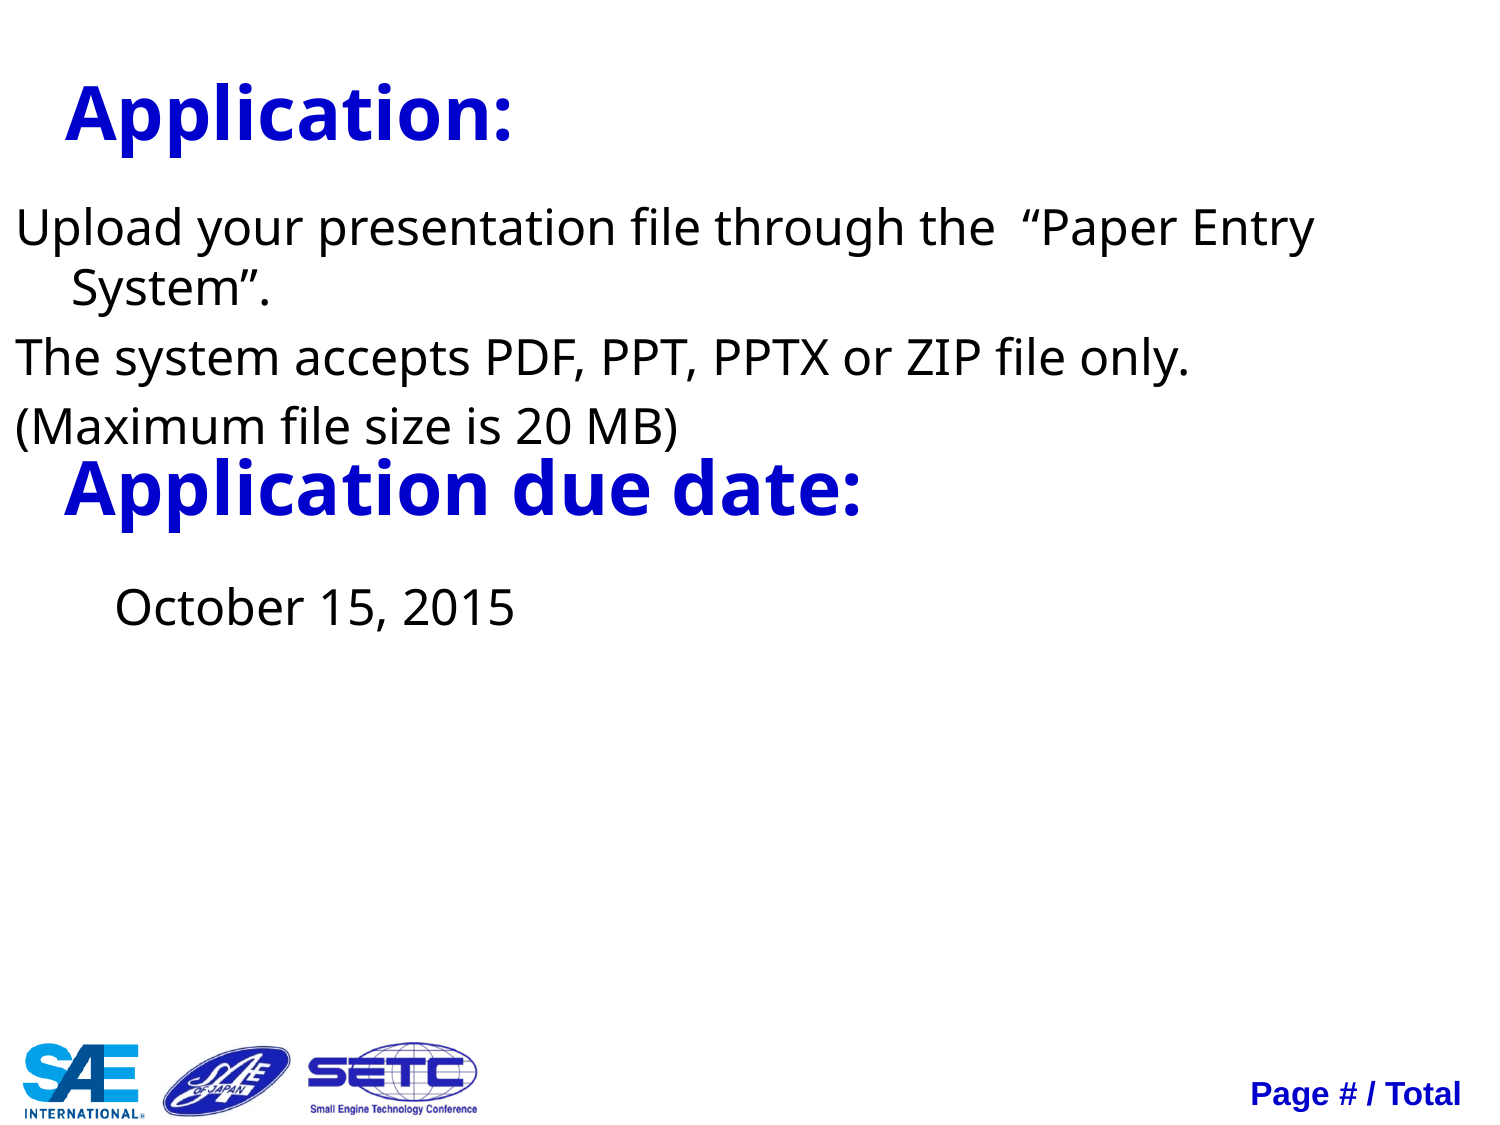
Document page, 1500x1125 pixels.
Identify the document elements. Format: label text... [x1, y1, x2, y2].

picture [308, 1042, 479, 1115]
picture [162, 1045, 291, 1117]
list Upload your presentation file through the “Paper Entry System”. The system accepts PDF, PPT, PPTX or ZIP file only. (Maximum file size is 20 MB) [0, 187, 1475, 375]
picture [10, 1036, 150, 1125]
title Application: [50, 37, 1500, 163]
text_box October 15, 2015 [99, 574, 600, 713]
text_box Application due date: [50, 412, 1500, 538]
footer Page # / Total [1199, 1064, 1500, 1114]
